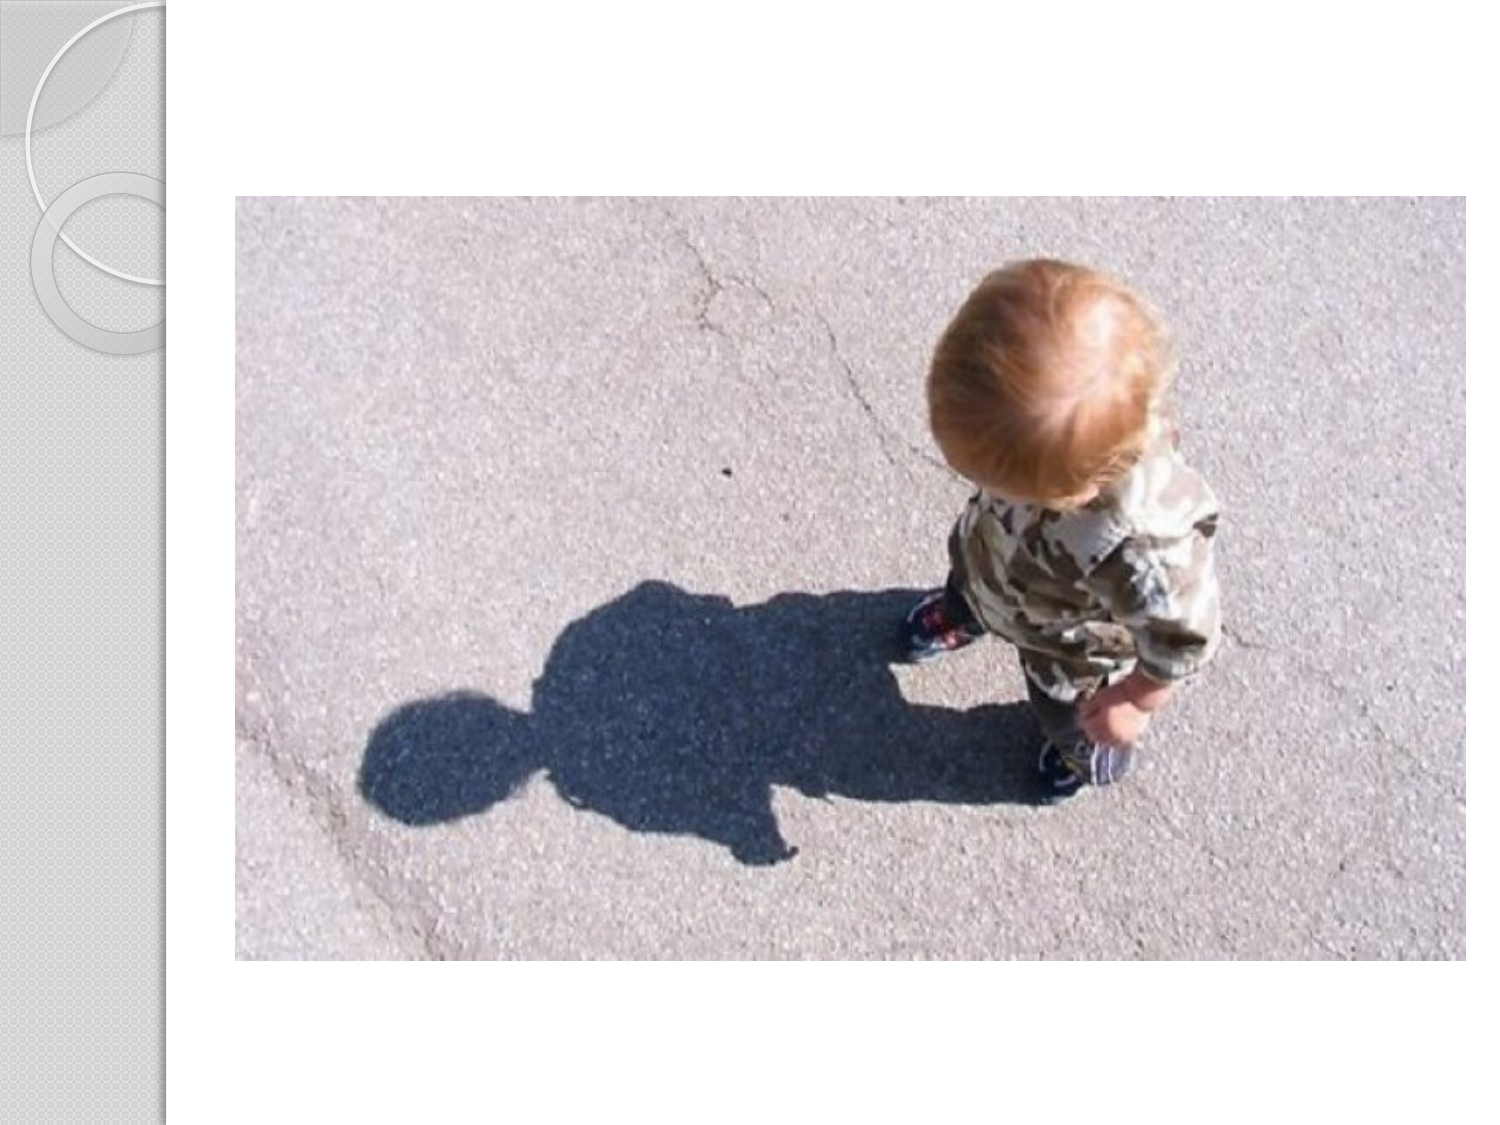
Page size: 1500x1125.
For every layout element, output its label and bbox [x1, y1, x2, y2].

list [235, 195, 1466, 962]
